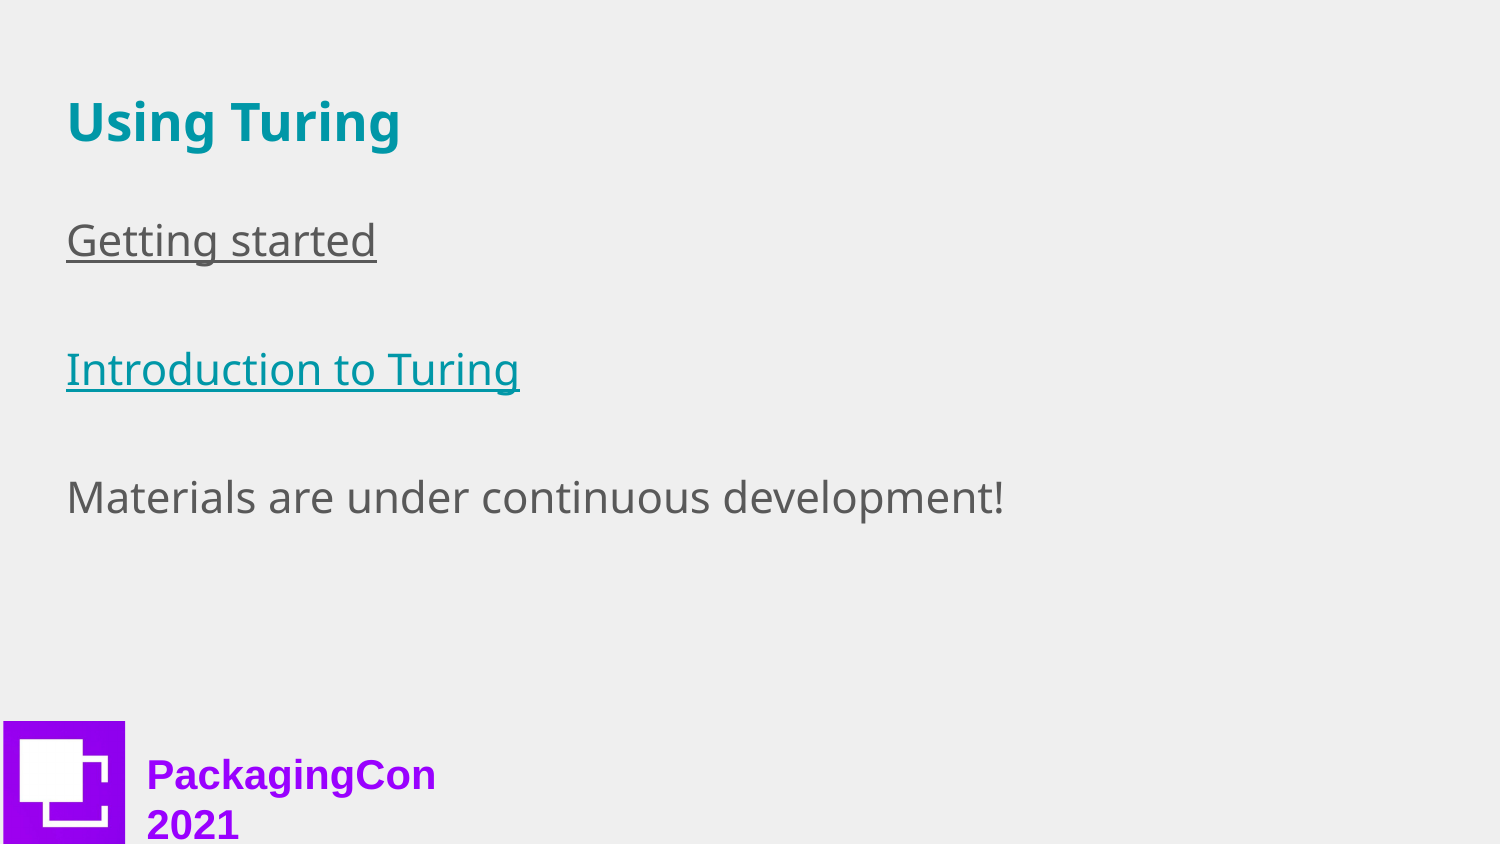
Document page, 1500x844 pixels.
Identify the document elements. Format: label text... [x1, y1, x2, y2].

text_box PackagingCon 2021 [131, 732, 516, 844]
list Getting started Introduction to Turing Materials are under continuous development! [51, 189, 1449, 750]
title Using Turing [51, 72, 1449, 167]
picture [3, 720, 126, 844]
